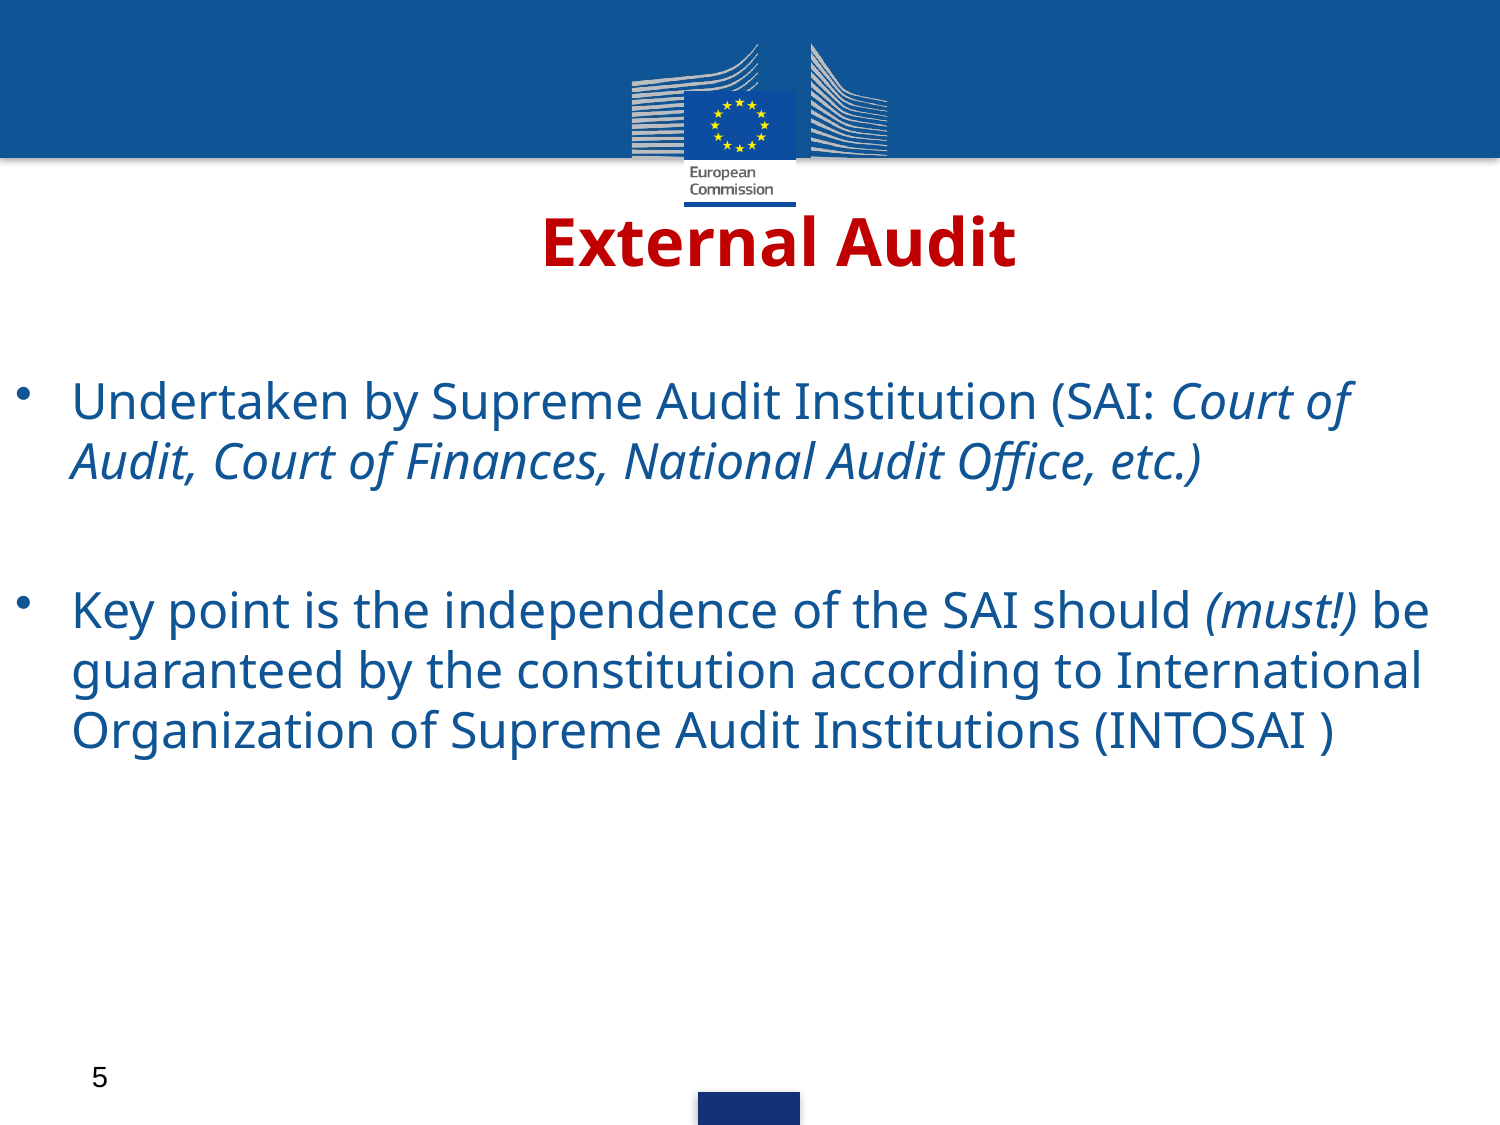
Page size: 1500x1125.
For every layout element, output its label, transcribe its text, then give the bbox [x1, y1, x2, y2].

title External Audit [0, 172, 1500, 308]
list Undertaken by Supreme Audit Institution (SAI: Court of Audit, Court of Finances, National Audit Office, etc.) Key point is the independence of the SAI should (must!) be guaranteed by the constitution according to International Organization of Supreme Audit Institutions (INTOSAI ) [0, 361, 1500, 1047]
slide_number 5 [76, 1022, 553, 1102]
